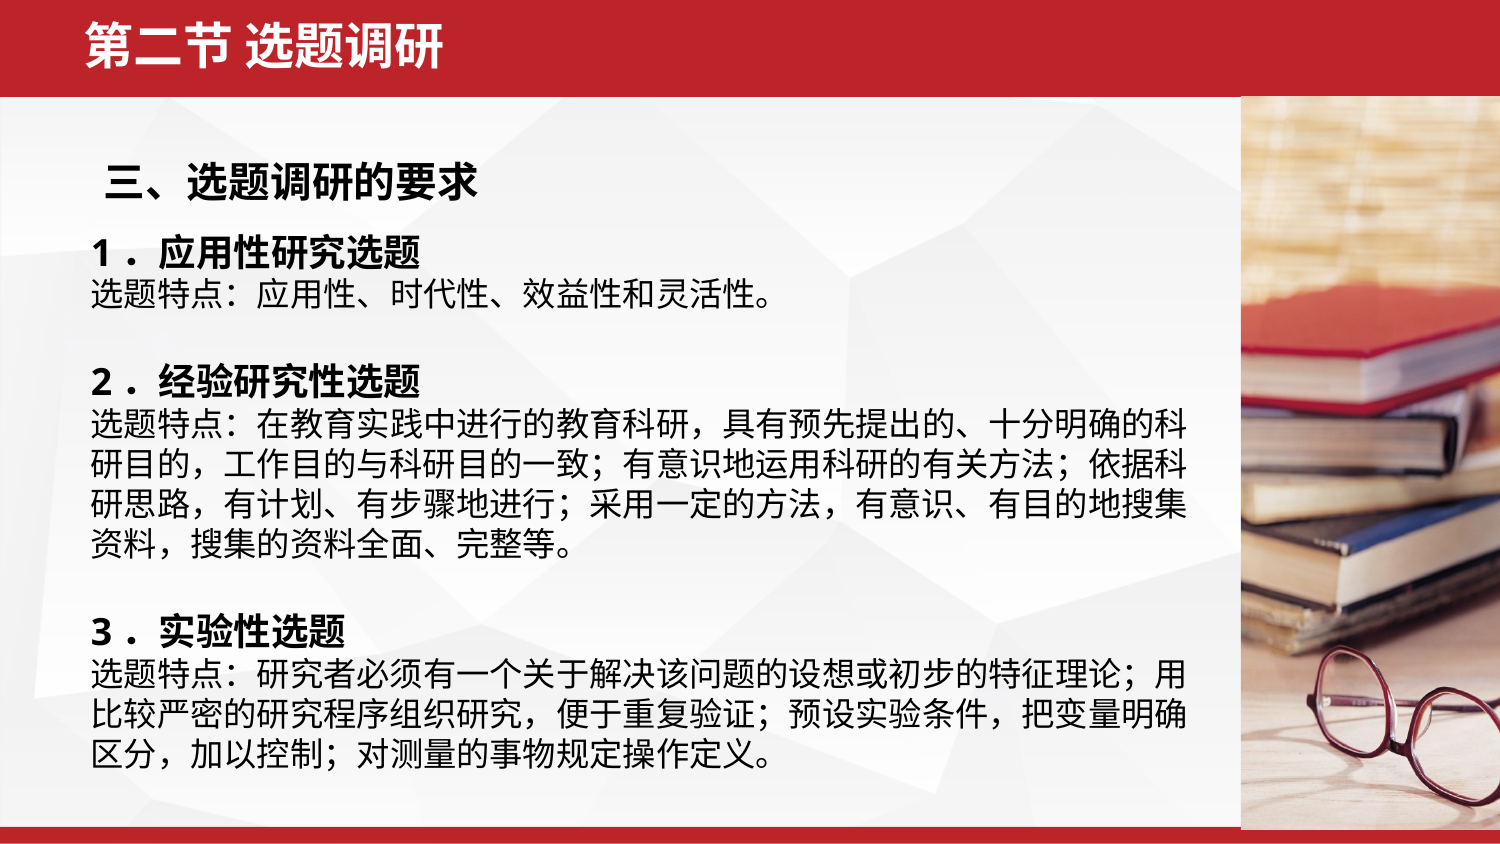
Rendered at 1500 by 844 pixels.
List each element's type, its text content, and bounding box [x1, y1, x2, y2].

title 第二节 选题调研 [71, 0, 1200, 97]
text_box 1．应用性研究选题 选题特点：应用性、时代性、效益性和灵活性。 2．经验研究性选题 选题特点：在教育实践中进行的教育科研，具有预先提出的、十分明确的科研目的，工作目的与科研目的一致；有意识地运用科研的有关方法；依据科研思路，有计划、有步骤地进行；采用一定的方法，有意识、有目的地搜集资料，搜集的资料全面、完整等。 3．实验性选题 选题特点：研究者必须有一个关于解决该问题的设想或初步的特征理论；用比较严密的研究程序组织研究，便于重复验证；预设实验条件，把变量明确区分，加以控制；对测量的事物规定操作定义。 [79, 222, 1214, 779]
text_box 三、选题调研的要求 [88, 148, 495, 214]
picture [0, 96, 1500, 830]
